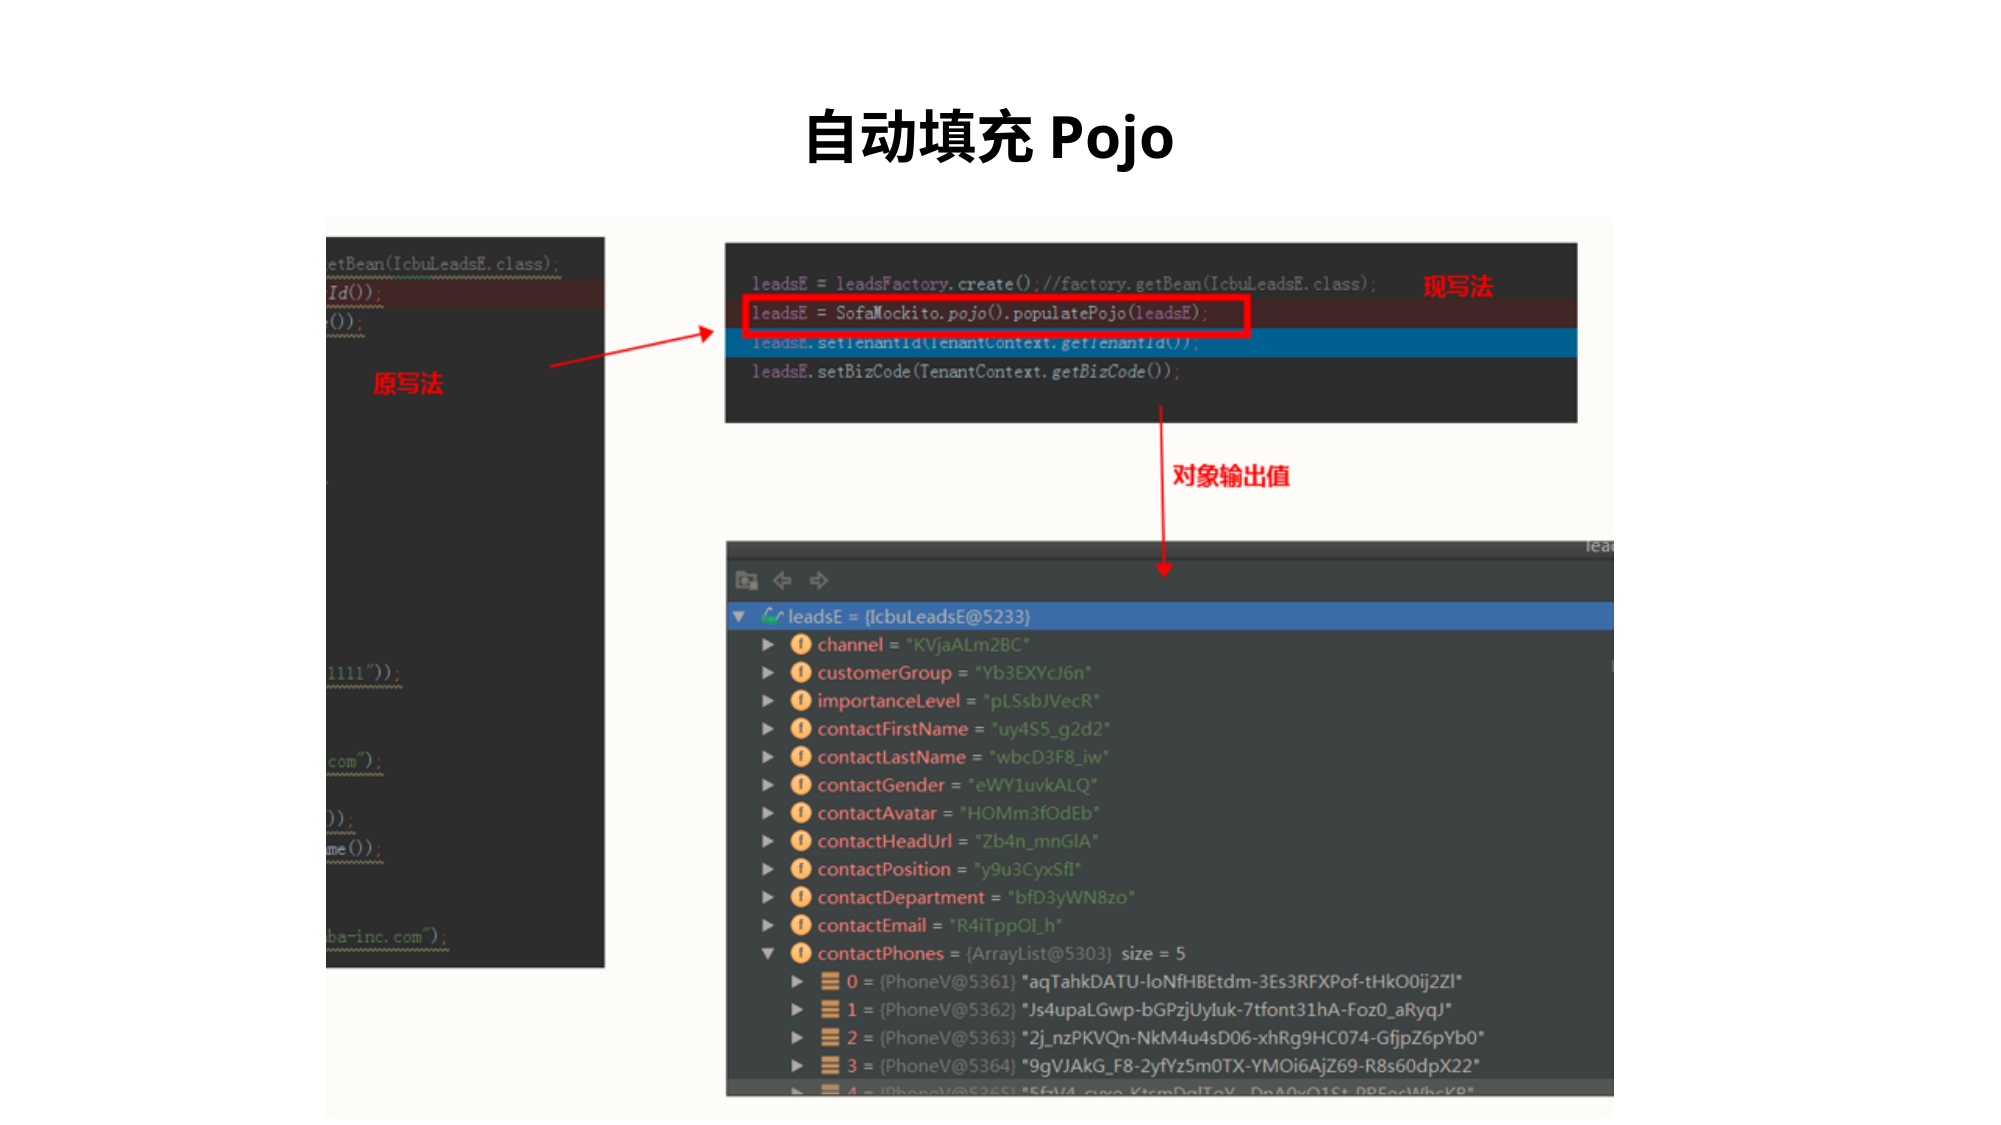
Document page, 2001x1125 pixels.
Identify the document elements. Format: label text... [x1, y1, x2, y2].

picture [326, 217, 1614, 1118]
text_box 自动填充Pojo [208, 95, 1769, 185]
